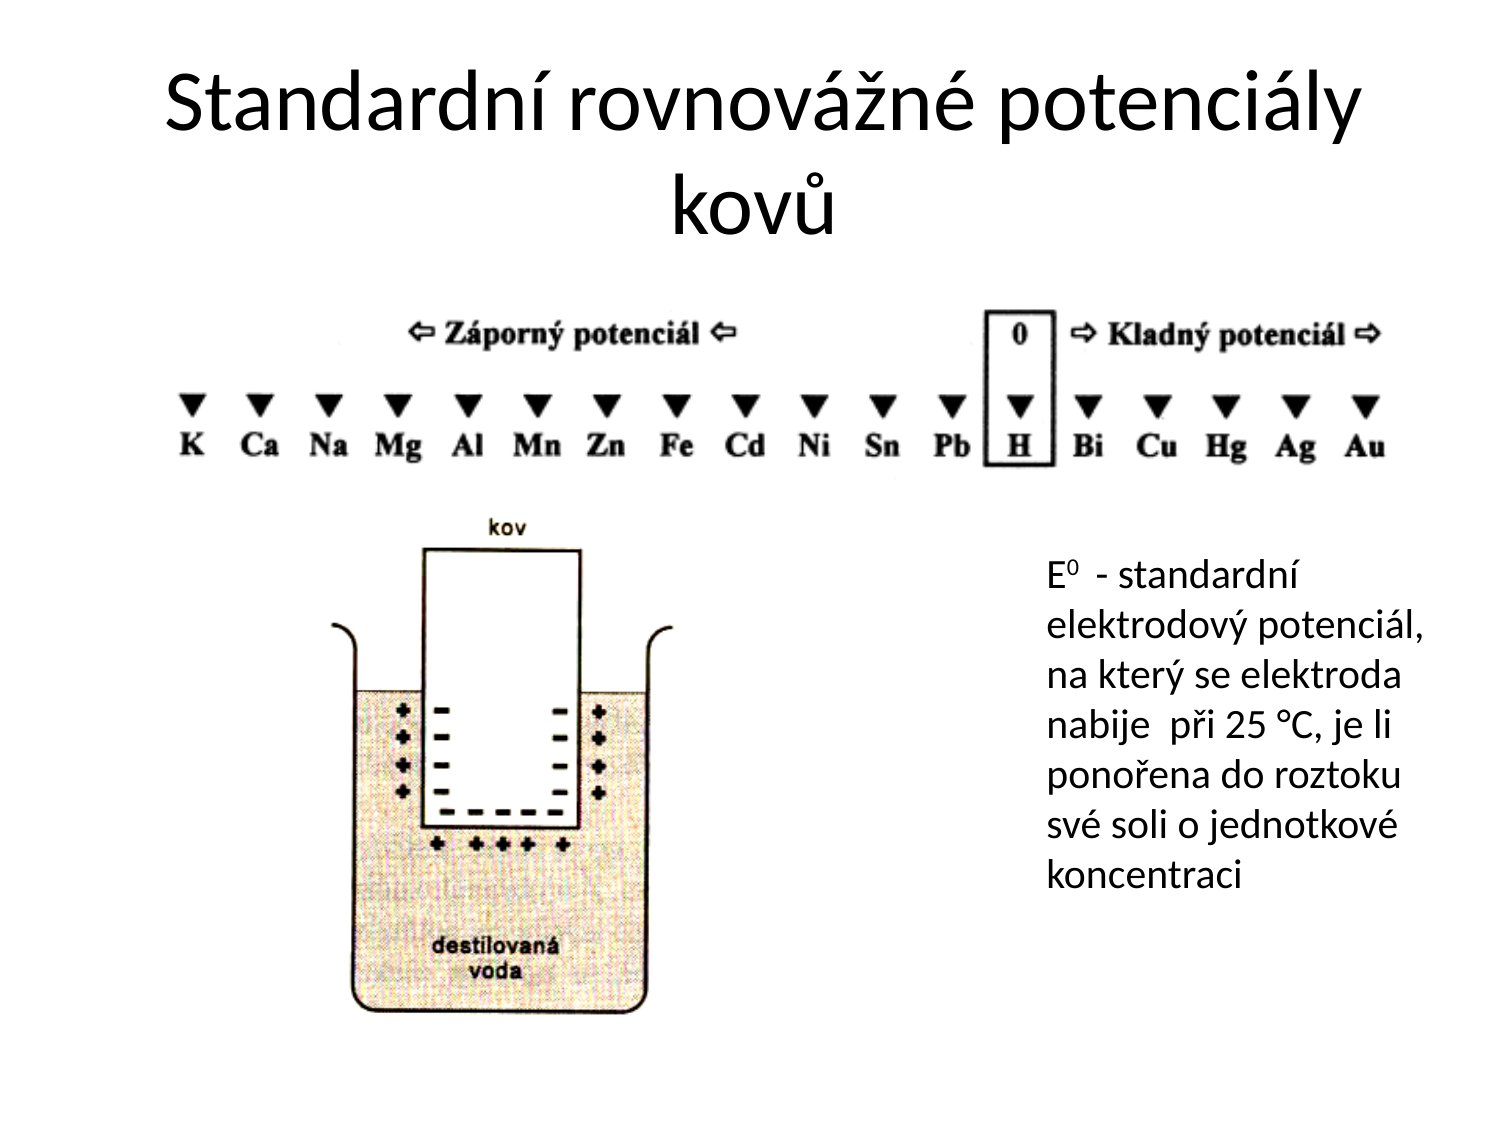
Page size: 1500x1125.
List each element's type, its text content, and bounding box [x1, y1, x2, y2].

title Standardní rovnovážné potenciály kovů [117, 35, 1393, 261]
text_box E0 - standardní elektrodový potenciál, na který se elektroda nabije při 25 °C, je li ponořena do roztoku své soli o jednotkové koncentraci [1031, 539, 1459, 905]
picture [163, 304, 1401, 1024]
